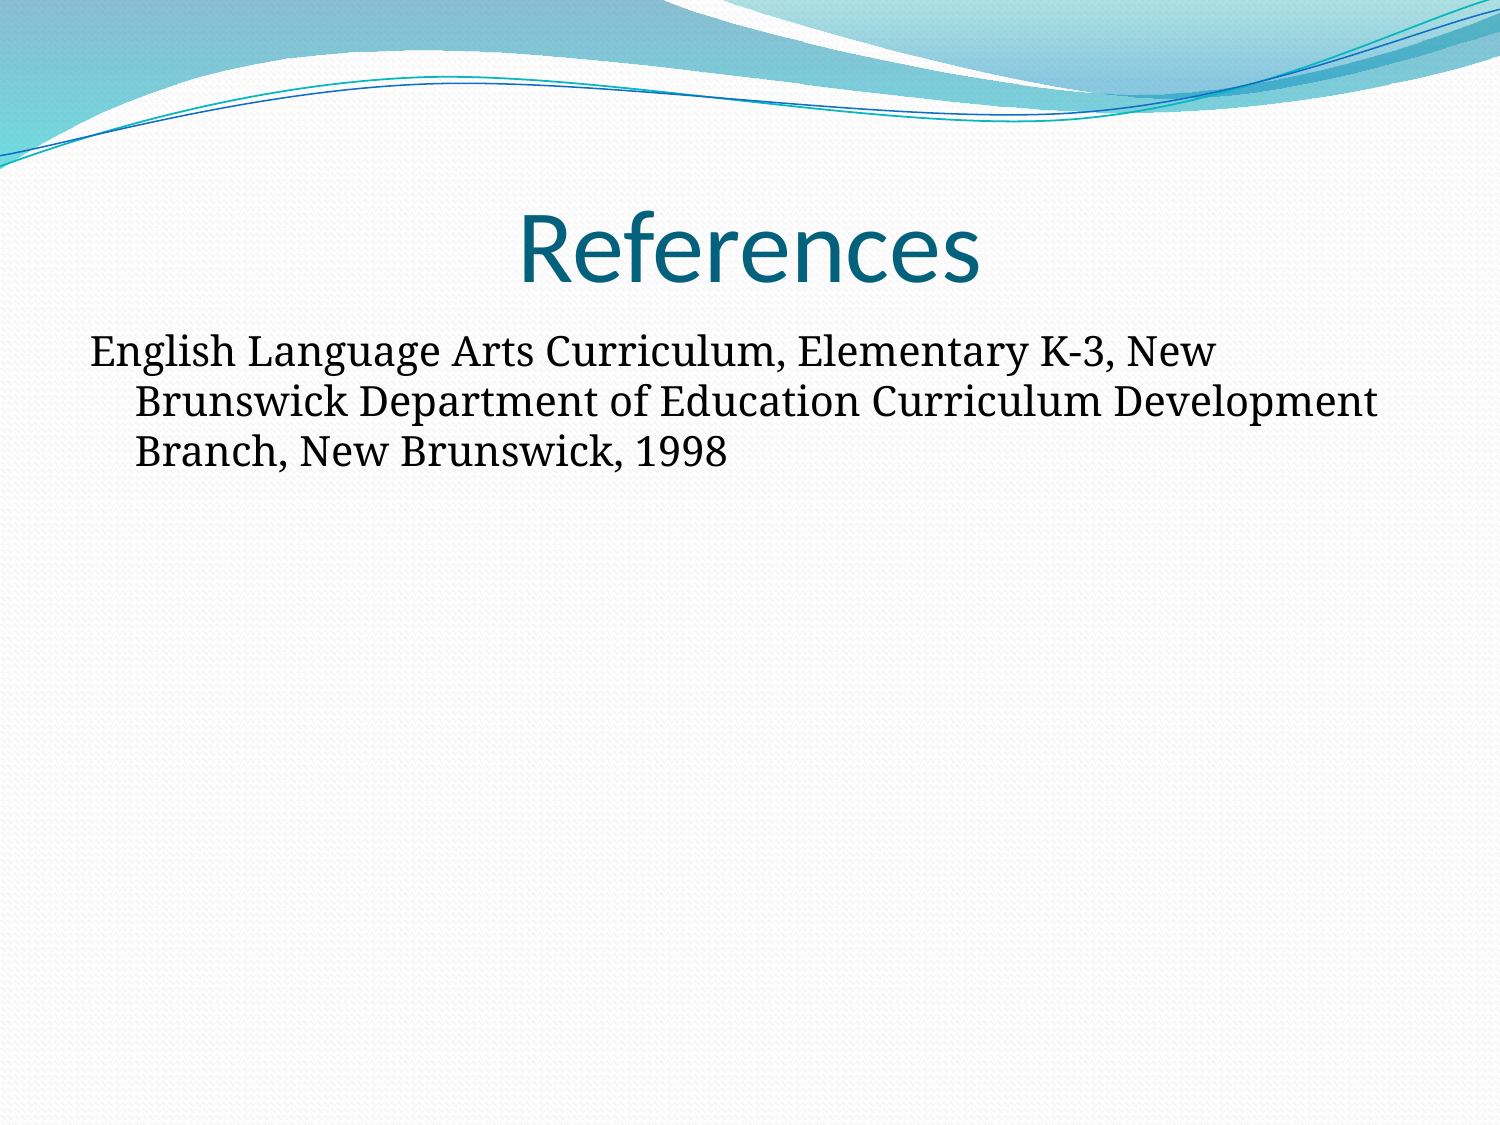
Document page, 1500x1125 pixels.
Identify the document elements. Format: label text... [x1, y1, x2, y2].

list English Language Arts Curriculum, Elementary K-3, New Brunswick Department of Education Curriculum Development Branch, New Brunswick, 1998 [75, 317, 1425, 1038]
title References [75, 115, 1425, 303]
